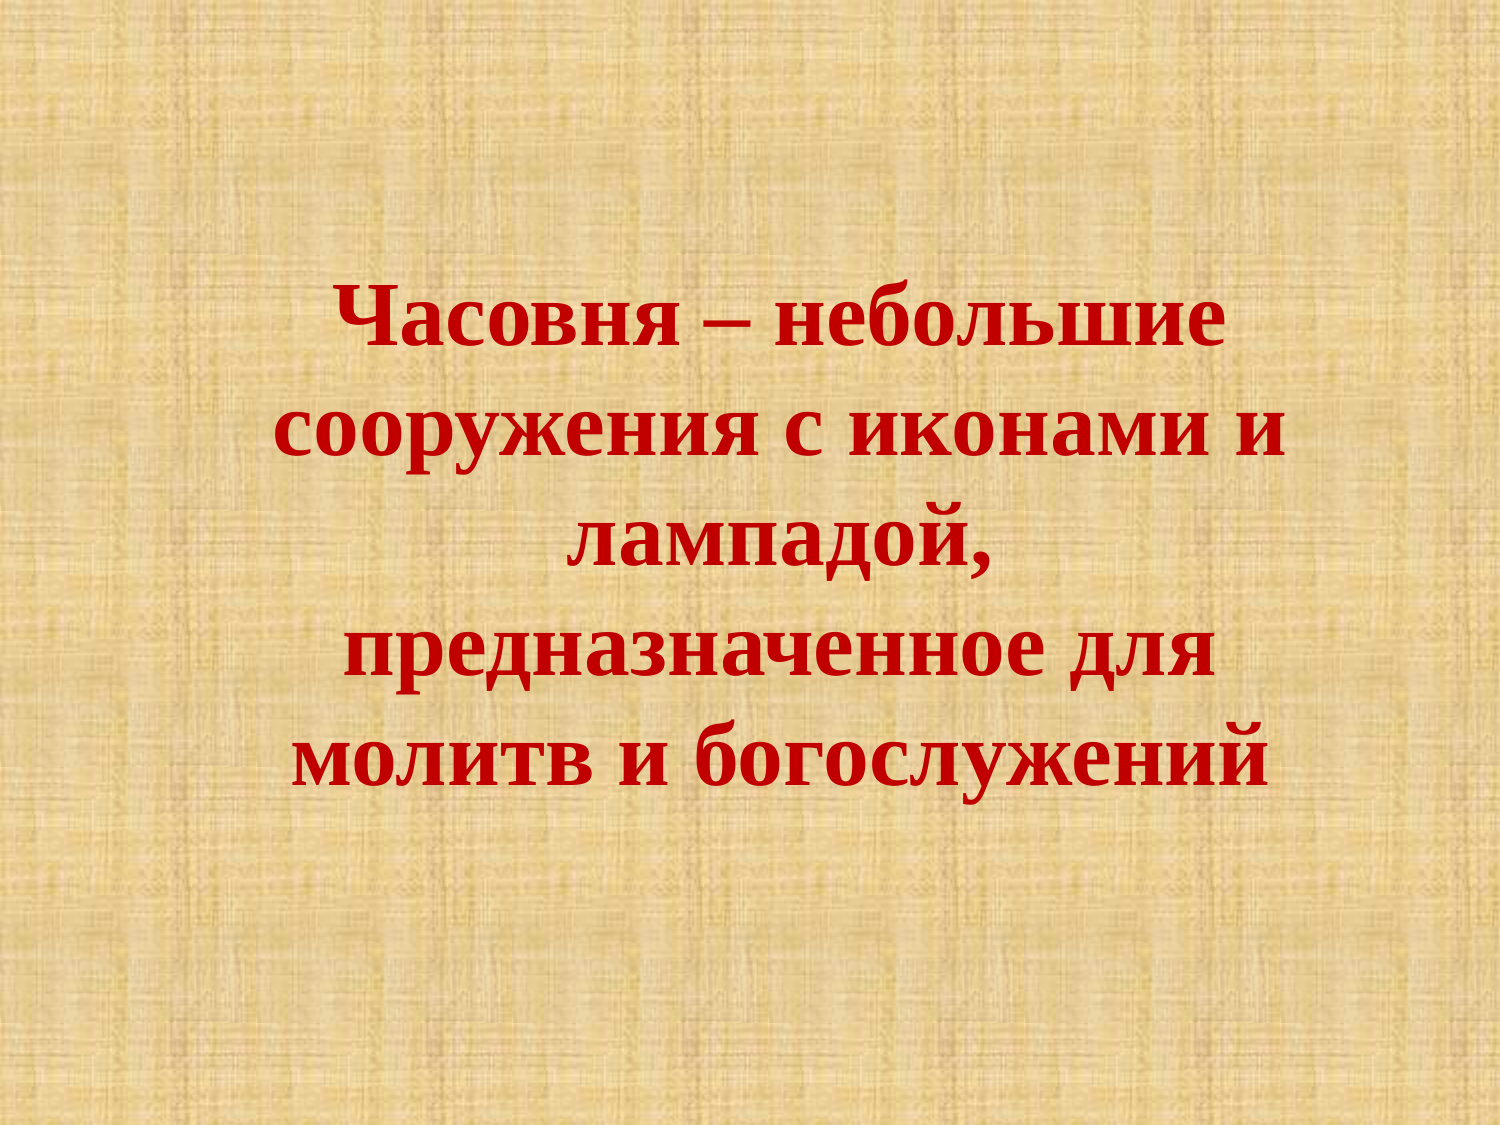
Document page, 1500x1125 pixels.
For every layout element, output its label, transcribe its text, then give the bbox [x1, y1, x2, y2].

subtitle Часовня – небольшие сооружения с иконами и лампадой, предназначенное для молитв и богослужений [225, 246, 1336, 973]
picture [0, 0, 1500, 1125]
